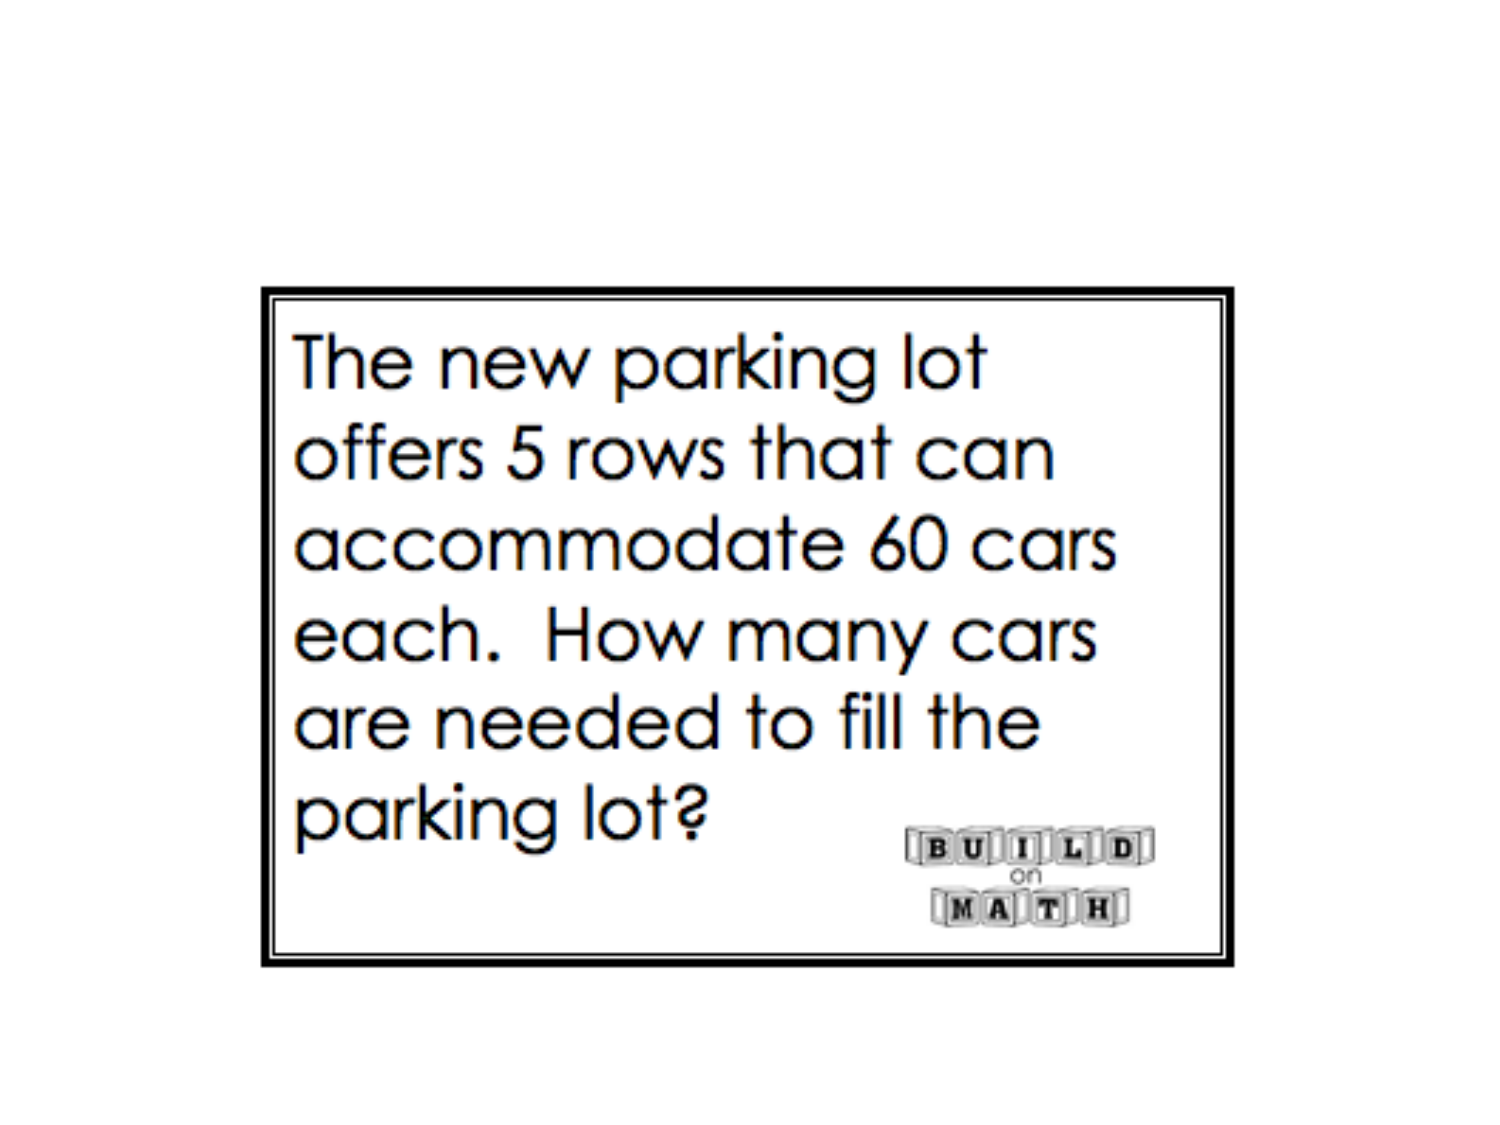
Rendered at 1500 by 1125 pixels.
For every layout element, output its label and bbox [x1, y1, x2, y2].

list [74, 262, 1426, 1006]
